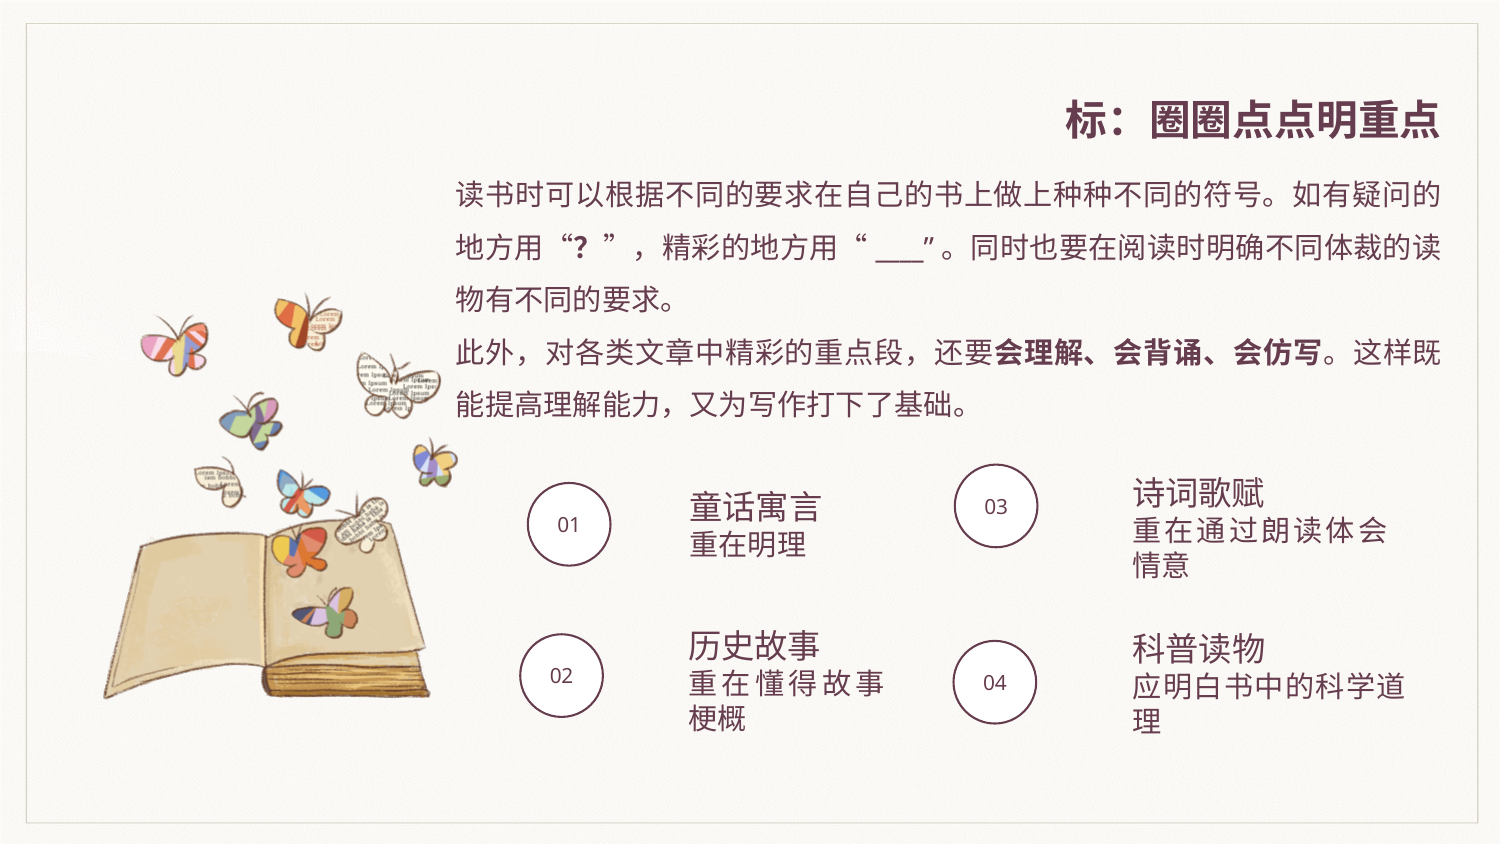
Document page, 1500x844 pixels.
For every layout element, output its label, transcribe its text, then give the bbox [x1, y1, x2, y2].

text_box 04 [952, 639, 1038, 725]
text_box 历史故事 重在懂得故事梗概 [702, 617, 900, 743]
picture [0, 0, 1500, 844]
text_box 童话寓言 重在明理 [702, 479, 838, 569]
text_box 03 [953, 463, 1039, 549]
text_box 读书时可以根据不同的要求在自己的书上做上种种不同的符号。如有疑问的地方用“？”，精彩的地方用“____”。同时也要在阅读时明确不同体裁的读物有不同的要求。 此外，对各类文章中精彩的重点段，还要会理解、会背诵、会仿写。这样既能提高理解能力，又为写作打下了基础。 [441, 151, 1457, 429]
text_box 科普读物 应明白书中的科学道理 [1117, 620, 1421, 746]
text_box 标：圈圈点点明重点 [1050, 86, 1457, 151]
text_box 诗词歌赋 重在通过朗读体会情意 [1117, 464, 1403, 590]
